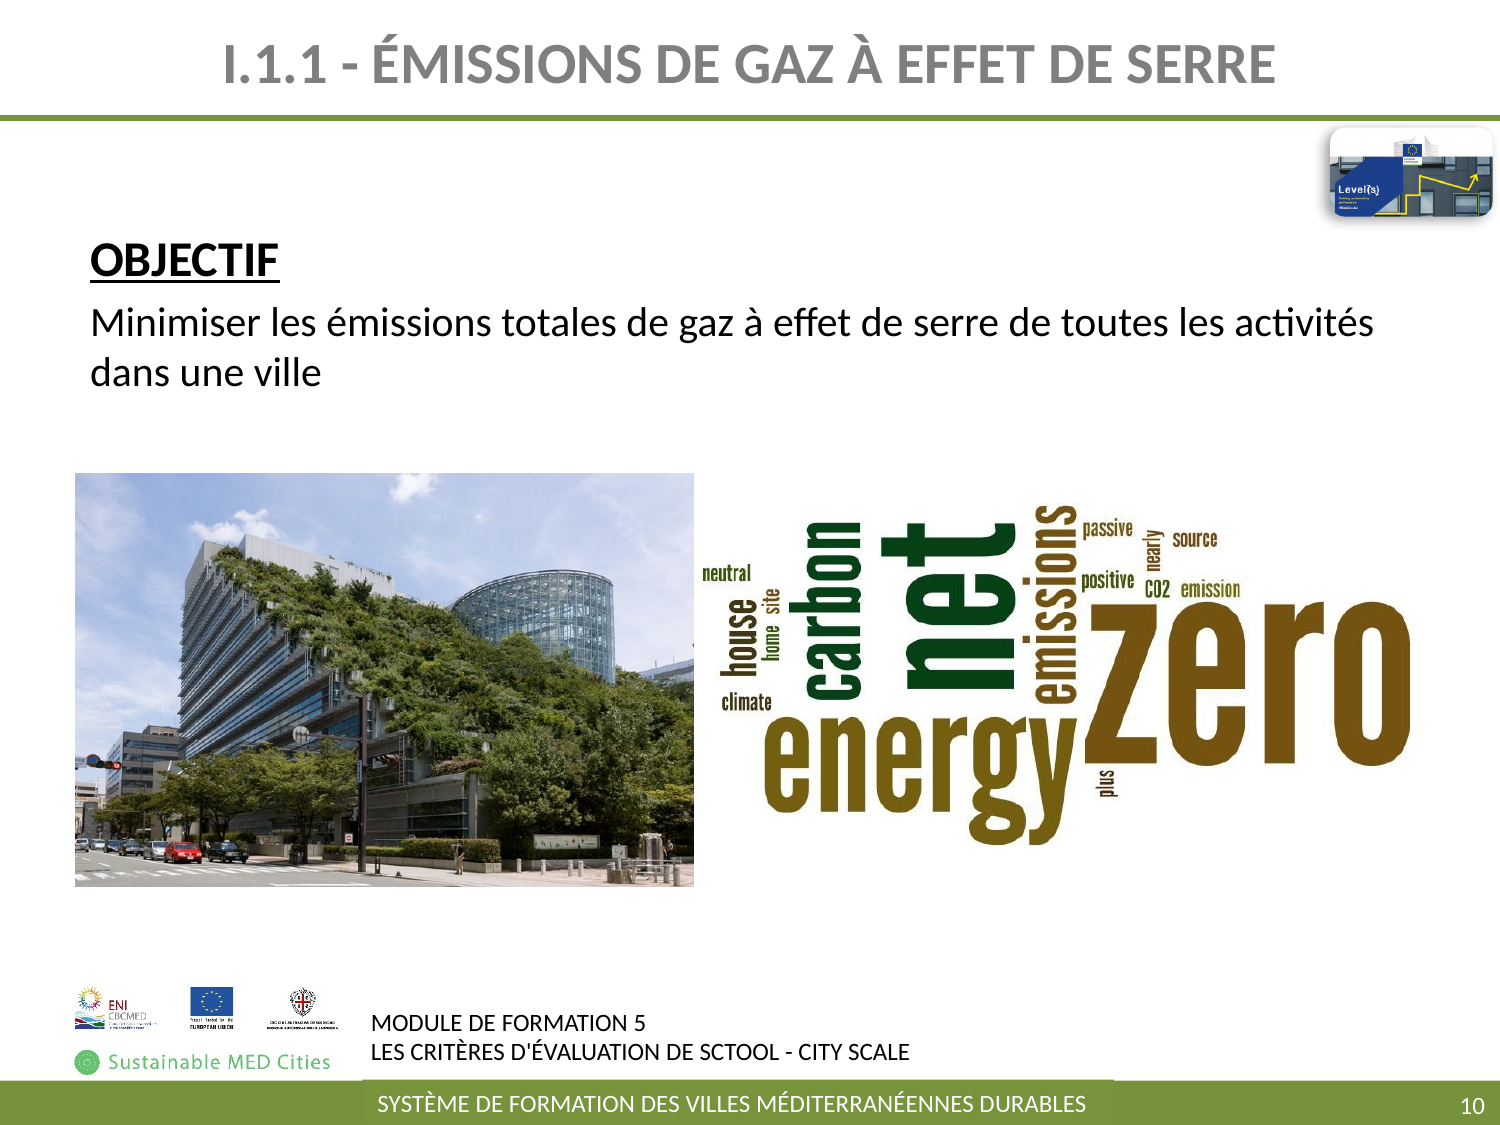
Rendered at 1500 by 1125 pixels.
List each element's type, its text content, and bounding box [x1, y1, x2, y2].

picture [62, 978, 356, 1080]
picture [74, 473, 1420, 887]
slide_number ‹#› [1399, 1074, 1500, 1125]
list OBJECTIF Minimiser les émissions totales de gaz à effet de serre de toutes les activités dans une ville [75, 219, 1435, 962]
picture [1329, 127, 1493, 217]
title I.1.1 - ÉMISSIONS DE GAZ À EFFET DE SERRE [0, 0, 1500, 121]
text_box SYSTÈME DE FORMATION DES VILLES MÉDITERRANÉENNES DURABLES [362, 1079, 1114, 1125]
